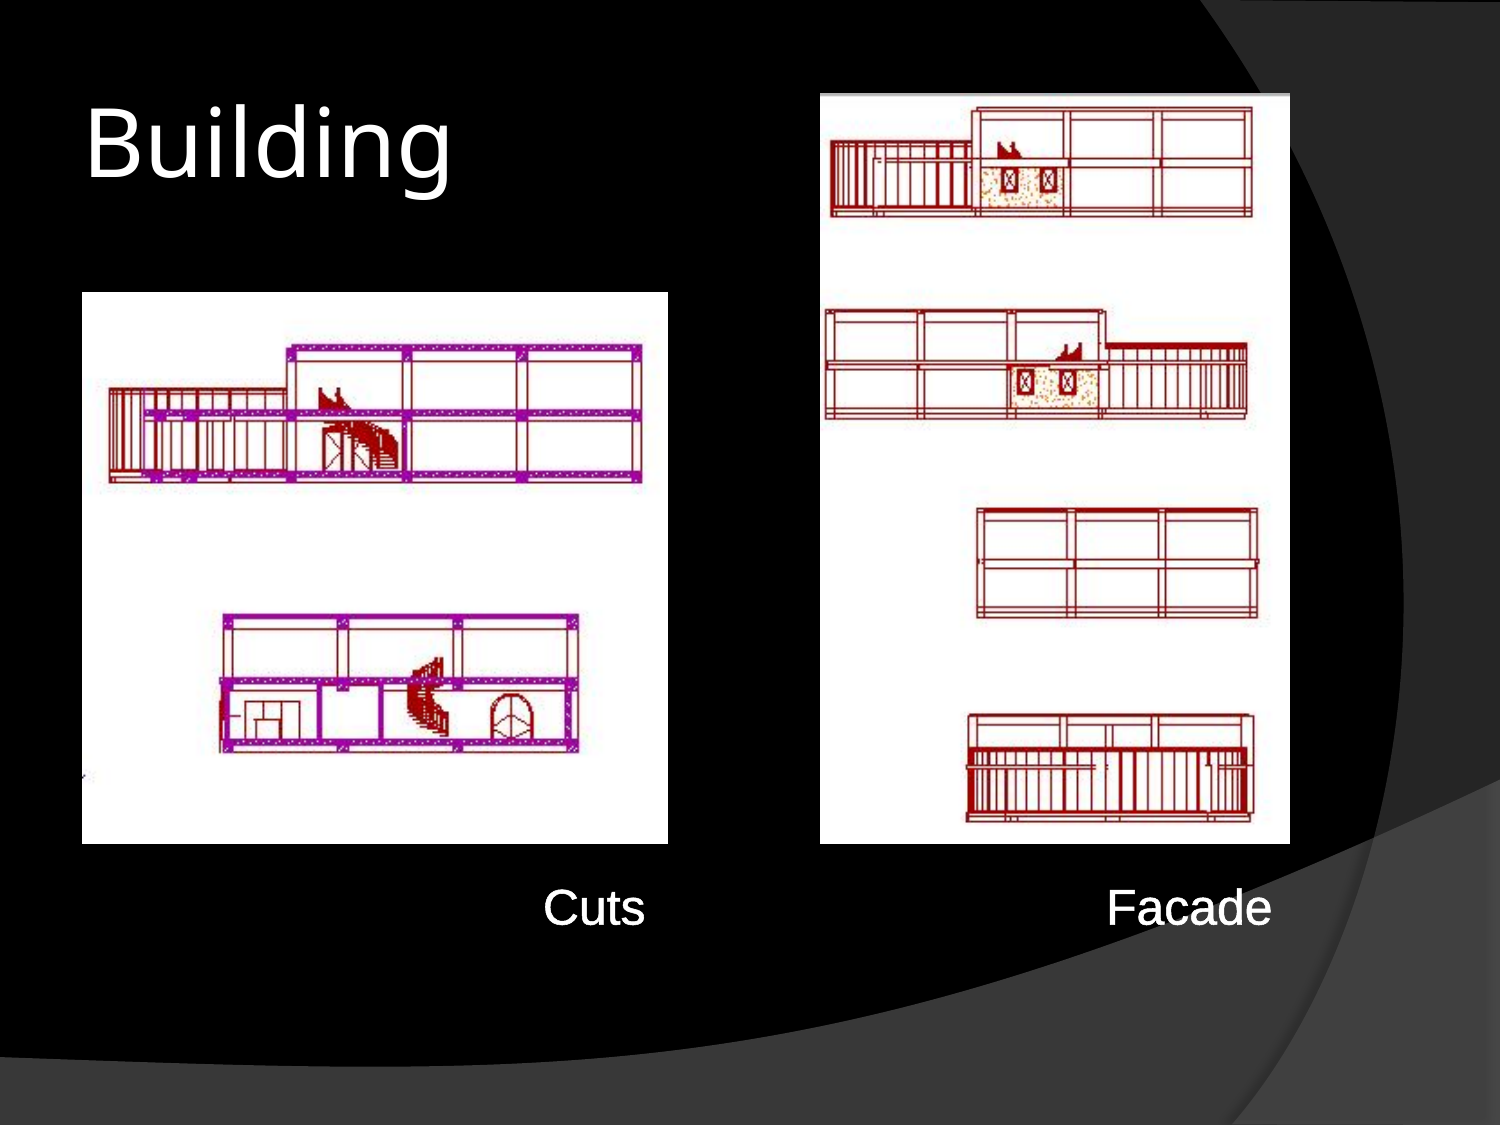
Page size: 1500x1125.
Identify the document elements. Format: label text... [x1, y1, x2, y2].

text_box Facade [1090, 867, 1288, 943]
title Building [75, 45, 1300, 233]
text_box Cuts [527, 867, 661, 943]
picture [81, 292, 668, 844]
picture [820, 93, 1290, 844]
